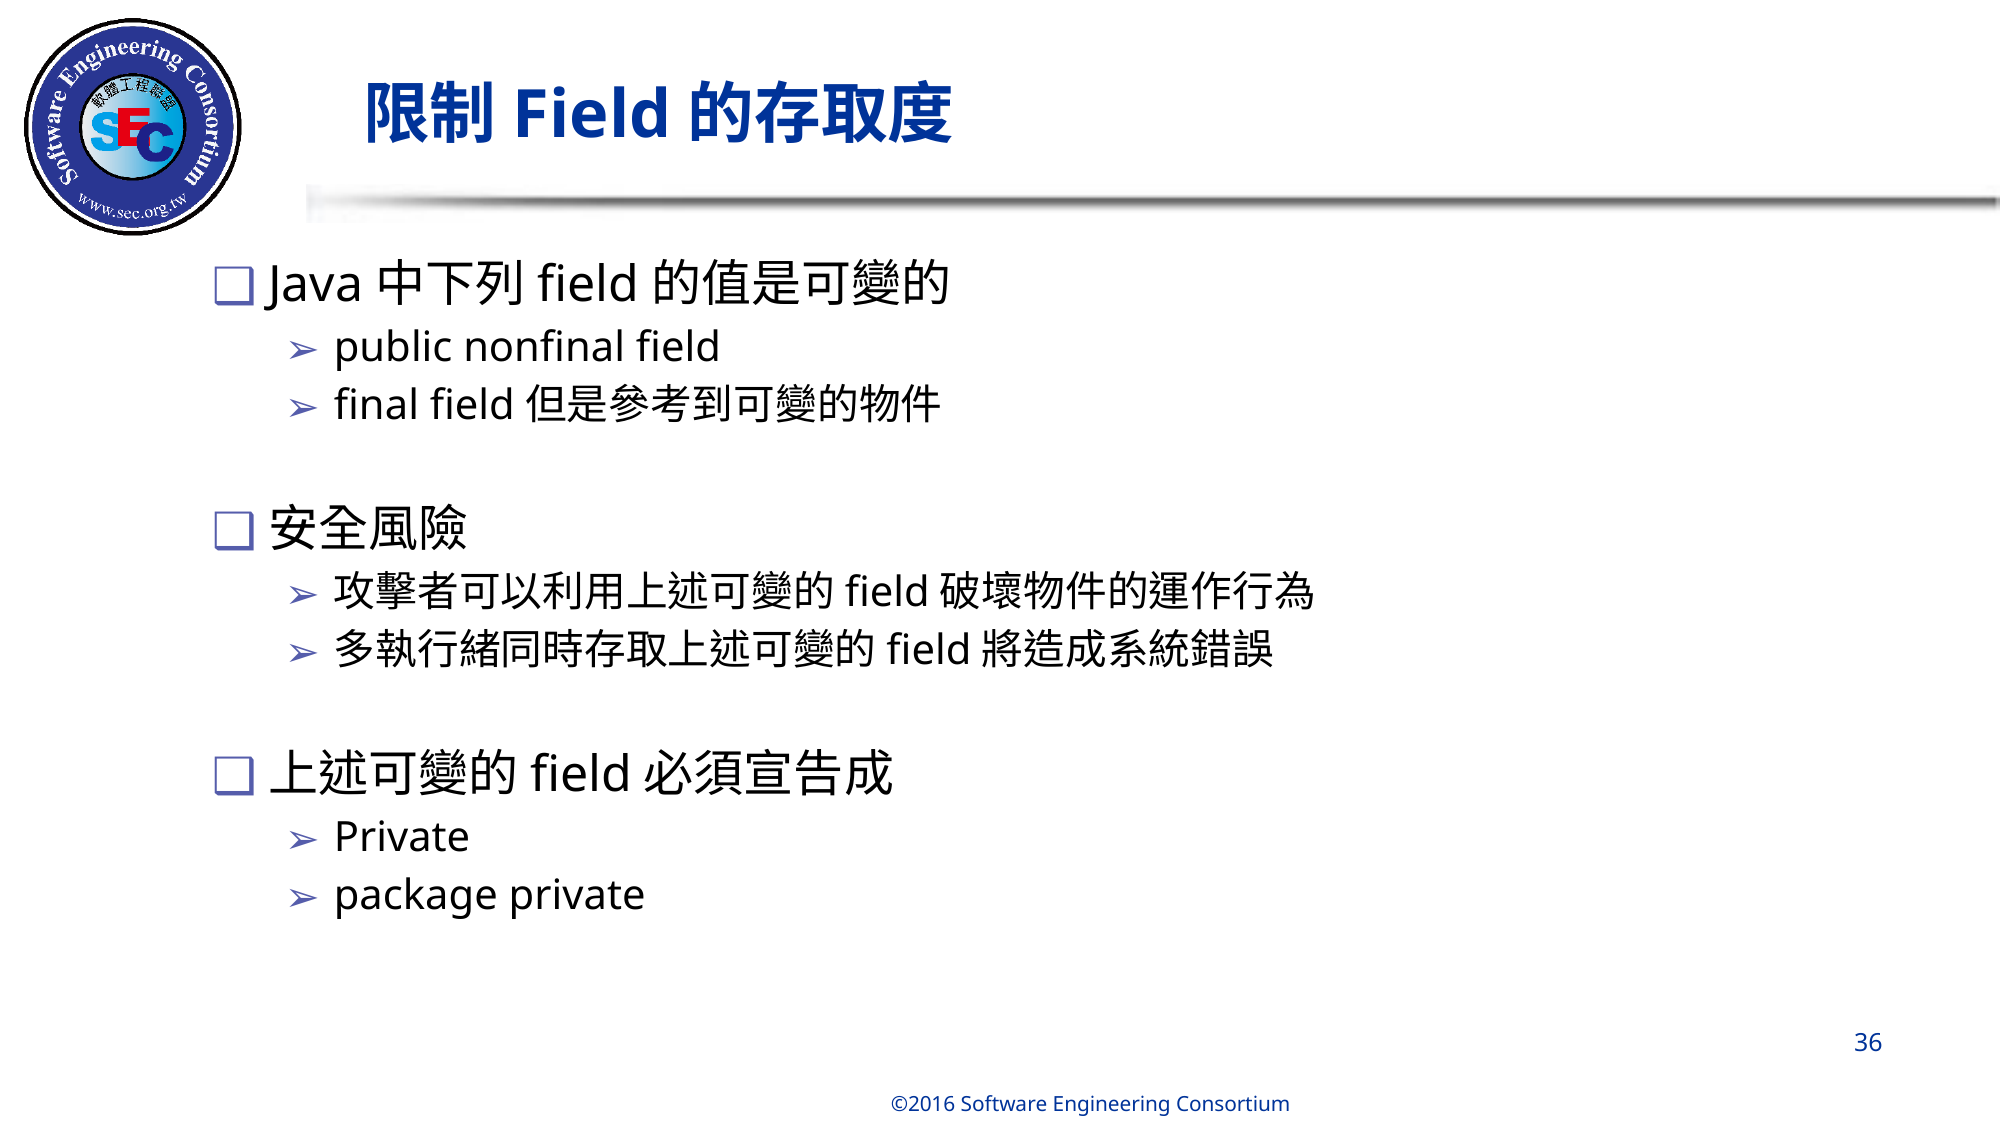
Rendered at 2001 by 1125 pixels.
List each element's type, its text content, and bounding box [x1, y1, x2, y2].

slide_number ‹#› [1481, 1019, 1898, 1094]
picture [0, 0, 265, 259]
title 限制Field的存取度 [348, 42, 2000, 179]
list Java中下列field的值是可變的 public nonfinal field final field但是參考到可變的物件 安全風險 攻擊者可以利用上述可變的field破壞物件的運作行為 多執行緒同時存取上述可變的field將造成系統錯誤 上述可變的field必須宣告成 Private package private [196, 243, 1898, 1000]
picture [306, 184, 2000, 223]
